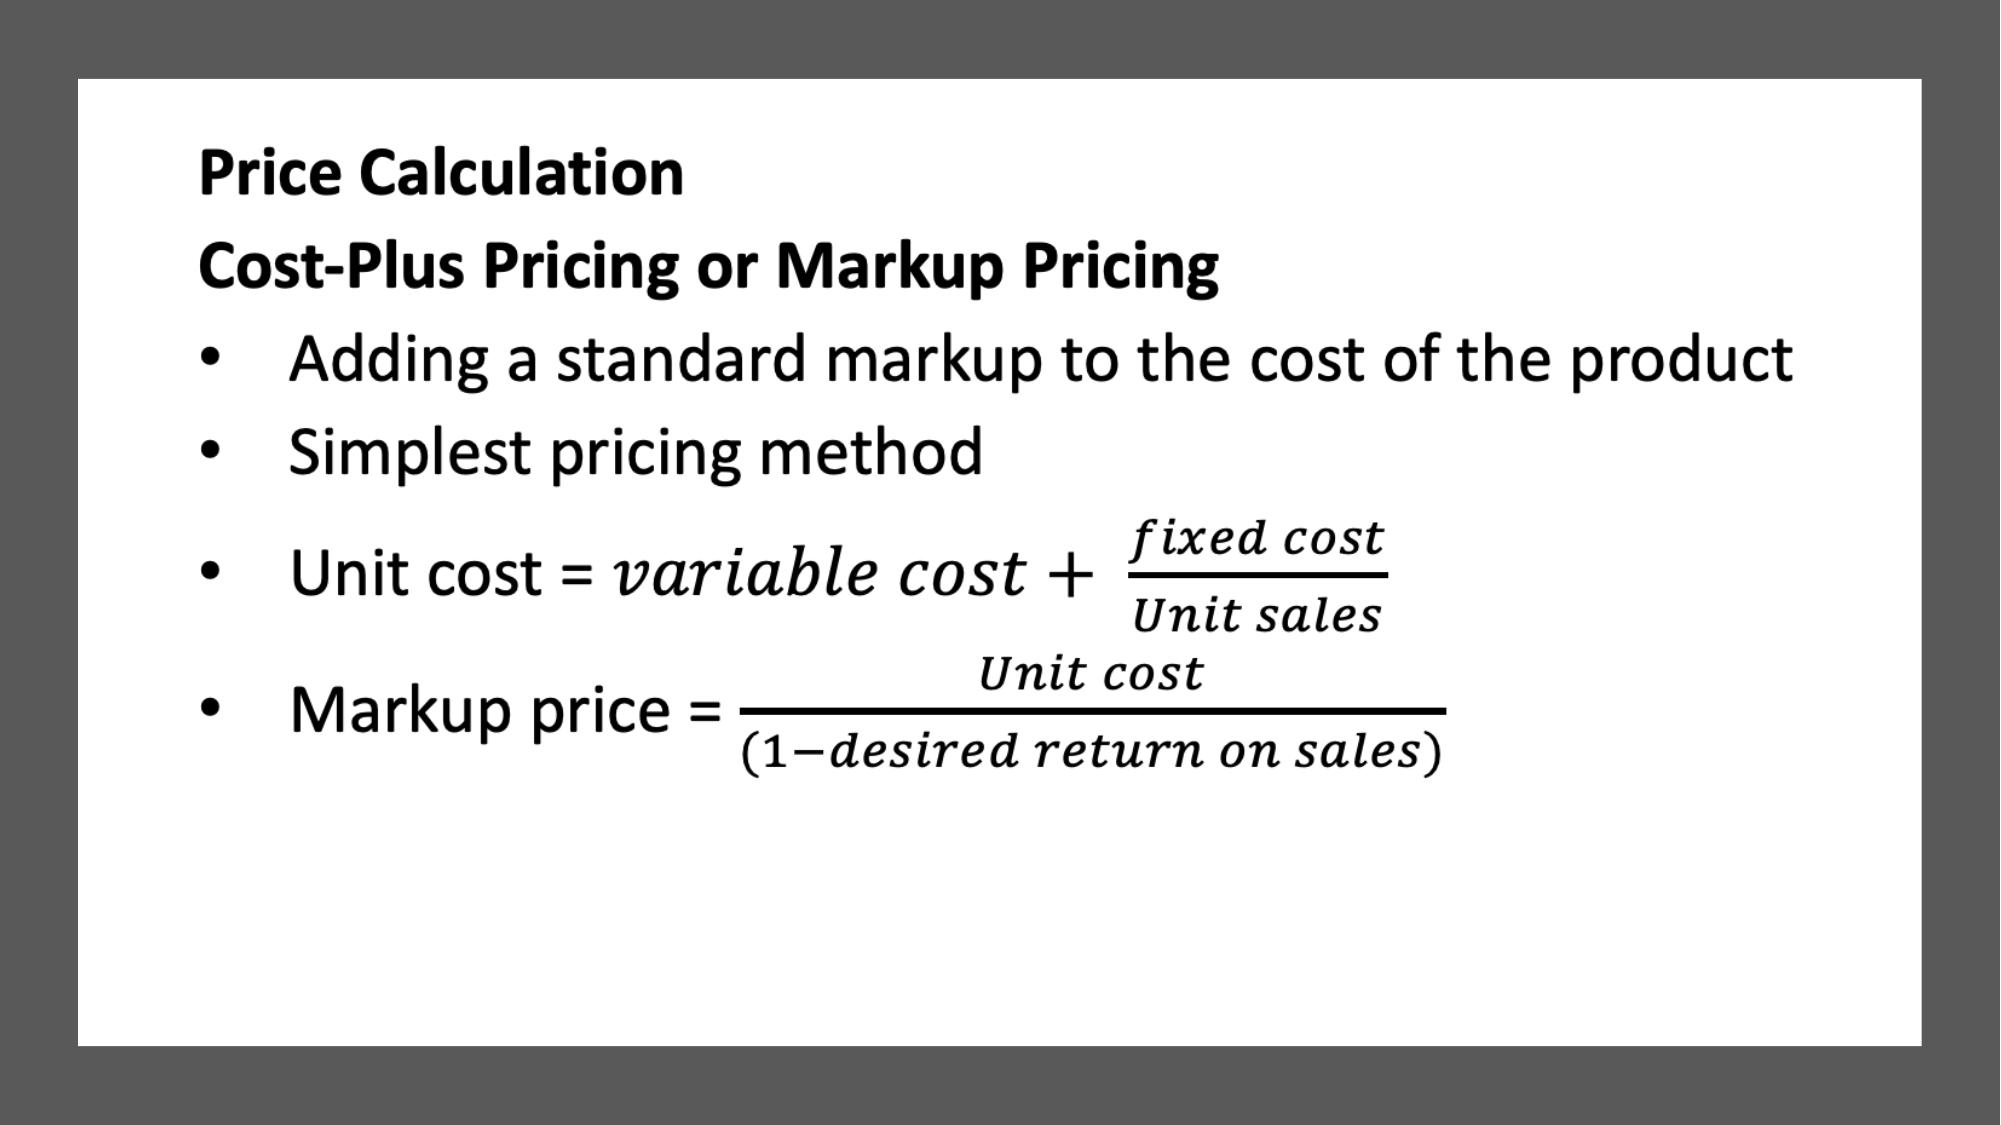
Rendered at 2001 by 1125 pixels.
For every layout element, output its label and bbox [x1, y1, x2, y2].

text_box [0, 0, 2000, 1125]
picture [153, 105, 1847, 1020]
text_box [77, 78, 1923, 1047]
